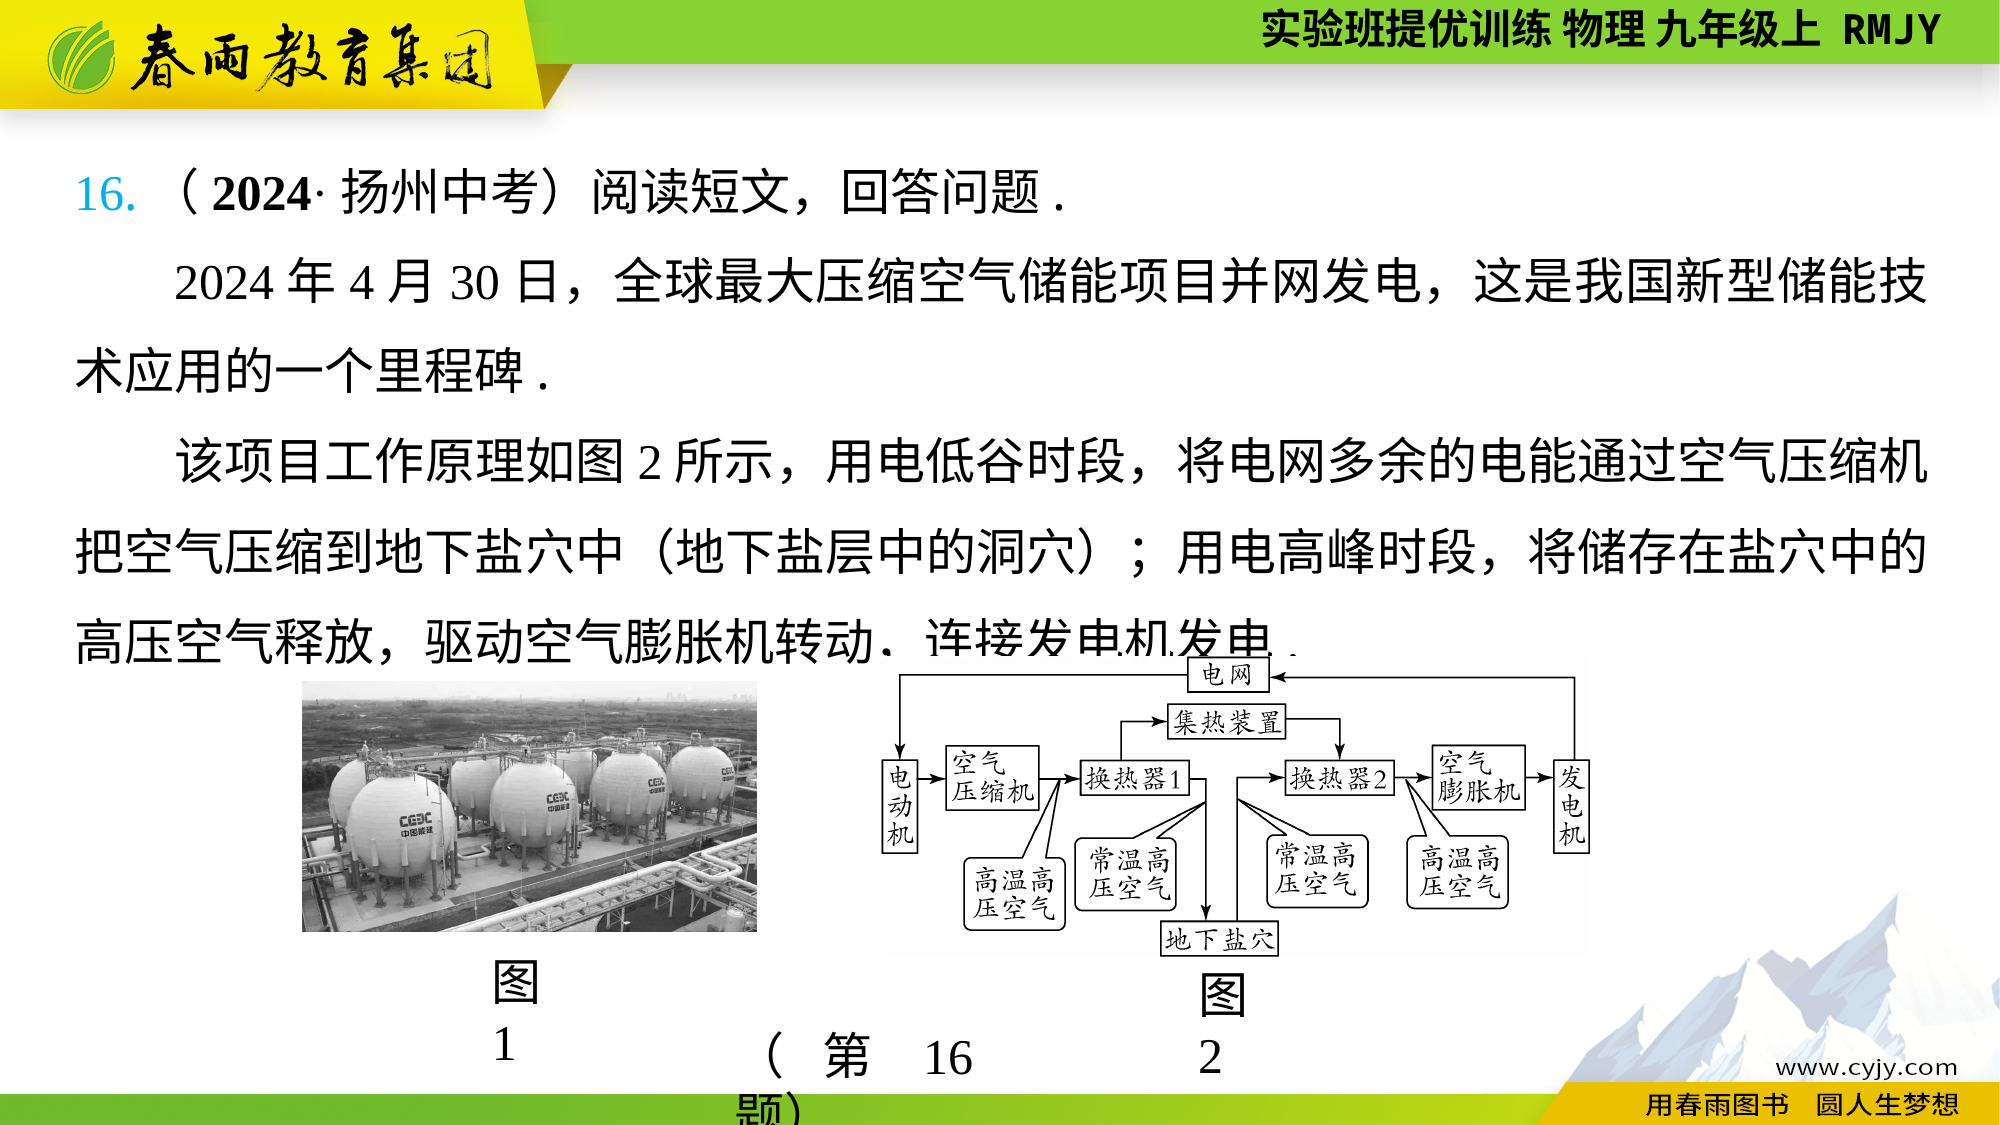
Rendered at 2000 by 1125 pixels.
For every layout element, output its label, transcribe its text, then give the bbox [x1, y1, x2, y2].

text_box （第16题） [719, 1016, 1000, 1092]
text_box 图1 [477, 942, 582, 1018]
picture [0, 0, 2000, 1125]
text_box 图2 [1183, 965, 1288, 1032]
list 16.（2024·扬州中考）阅读短文，回答问题. 2024年4月30日，全球最大压缩空气储能项目并网发电，这是我国新型储能技术应用的一个里程碑. 该项目工作原理如图2所示，用电低谷时段，将电网多余的电能通过空气压缩机把空气压缩到地下盐穴中（地下盐层中的洞穴）；用电高峰时段，将储存在盐穴中的高压空气释放，驱动空气膨胀机转动，连接发电机发电. [59, 122, 1944, 683]
